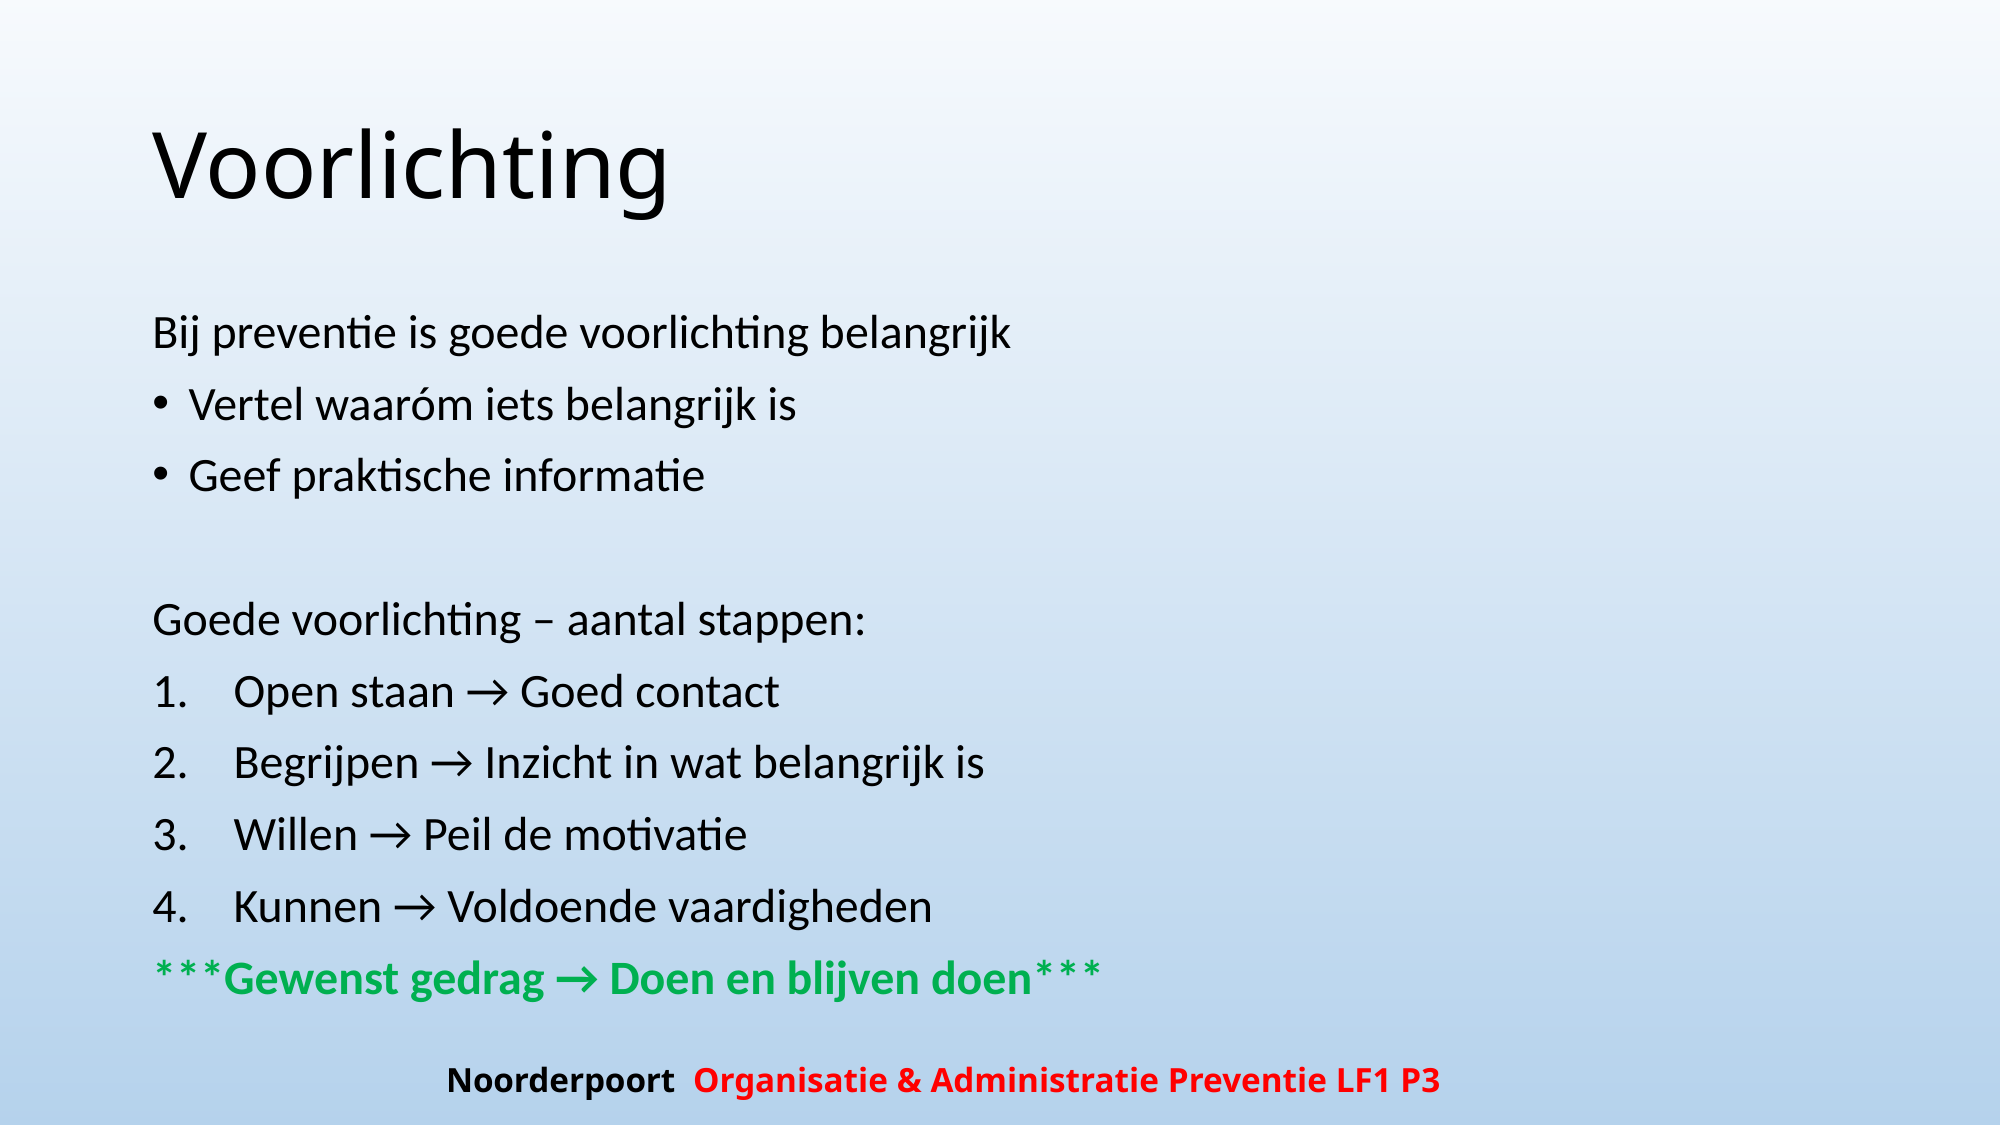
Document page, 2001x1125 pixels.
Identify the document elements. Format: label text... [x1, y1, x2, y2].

list Bij preventie is goede voorlichting belangrijk Vertel waaróm iets belangrijk is Geef praktische informatie Goede voorlichting – aantal stappen: Open staan → Goed contact Begrijpen → Inzicht in wat belangrijk is Willen → Peil de motivatie Kunnen → Voldoende vaardigheden ***Gewenst gedrag → Doen en blijven doen*** [137, 299, 1863, 1014]
footer Noorderpoort Organisatie & Administratie Preventie LF1 P3 [197, 1048, 1717, 1109]
title Voorlichting [137, 59, 1863, 278]
